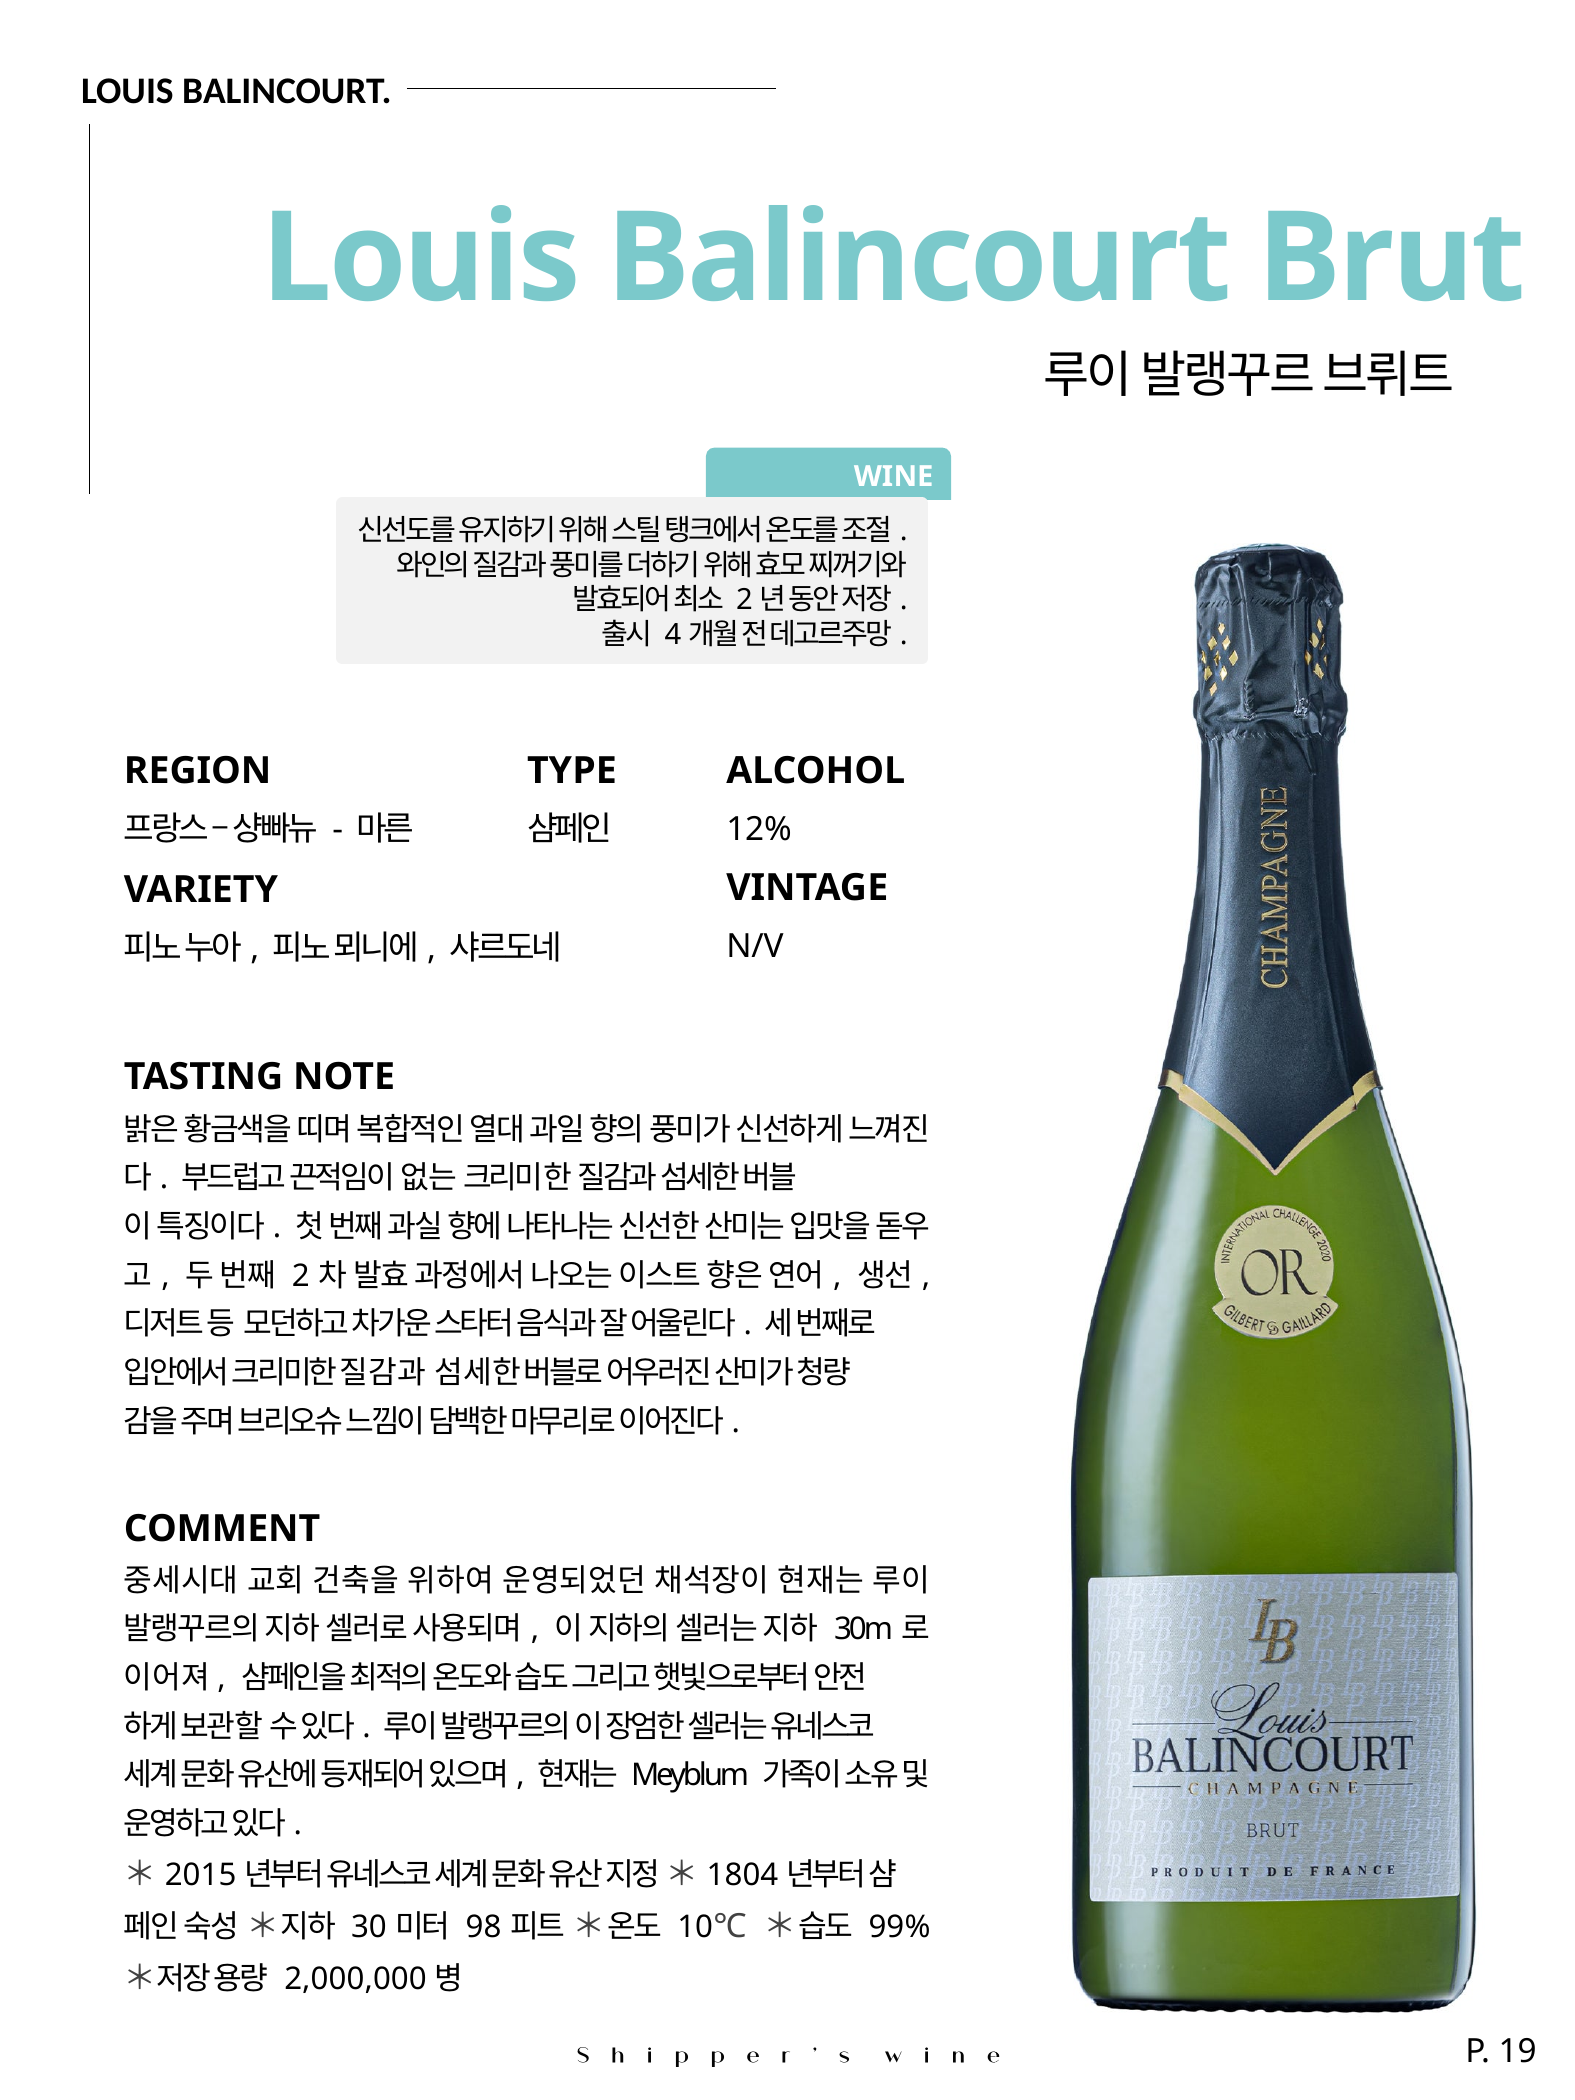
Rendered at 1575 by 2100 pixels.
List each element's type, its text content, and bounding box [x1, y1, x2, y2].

text_box ALCOHOL 12% [711, 721, 927, 855]
text_box 신선도를 유지하기 위해 스틸 탱크에서 온도를 조절. 와인의 질감과 풍미를 더하기 위해 효모 찌꺼기와 발효되어 최소 2년 동안 저장. 출시 4개월 전 데고르주망. [342, 503, 923, 658]
picture [546, 2036, 1030, 2078]
text_box TYPE 샴페인 [512, 721, 635, 855]
text_box TASTING NOTE 밝은 황금색을 띠며 복합적인 열대 과일 향의 풍미가 신선하게 느껴진다. 부드럽고 끈적임이 없는 크리미한 질감과 섬세한 버블 이 특징이다. 첫 번째 과실 향에 나타나는 신선한 산미는 입맛을 돋우고, 두 번째 2차 발효 과정에서 나오는 이스트 향은 연어, 생선, 디저트 등 모던하고 차가운 스타터 음식과 잘 어울린다. 세 번째로 입안에서 크리미한 질감과 섬세한 버블로 어우러진 산미가 청량 감을 주며 브리오슈 느낌이 담백한 마무리로 이어진다. COMMENT 중세시대 교회 건축을 위하여 운영되었던 채석장이 현재는 루이 발랭꾸르의 지하 셀러로 사용되며, 이 지하의 셀러는 지하 30m로 이어져, 샴페인을 최적의 온도와 습도 그리고 햇빛으로부터 안전 하게 보관할 수 있다. 루이 발랭꾸르의 이 장엄한 셀러는 유네스코 세계 문화 유산에 등재되어 있으며, 현재는 Meyblum 가족이 소유 및 운영하고 있다. ＊2015년부터 유네스코 세계 문화 유산 지정 ＊1804년부터 샴 페인 숙성 ＊지하 30미터 98피트 ＊온도 10℃ ＊습도 99% ＊저장 용량 2,000,000병 [108, 1031, 942, 2004]
text_box Louis Balincourt Brut [247, 168, 1541, 333]
picture [1053, 519, 1492, 2037]
text_box 루이 발랭꾸르 브뤼트 [1028, 334, 1470, 410]
text_box WINE MAKING [705, 447, 952, 500]
text_box P. 19 [1450, 2022, 1552, 2077]
text_box LOUIS BALINCOURT. [66, 58, 407, 118]
text_box VINTAGE N/V [711, 855, 905, 972]
text_box REGION 프랑스 – 샹빠뉴 - 마른 VARIETY 피노 누아, 피노 뫼니에, 샤르도네 [108, 721, 942, 974]
